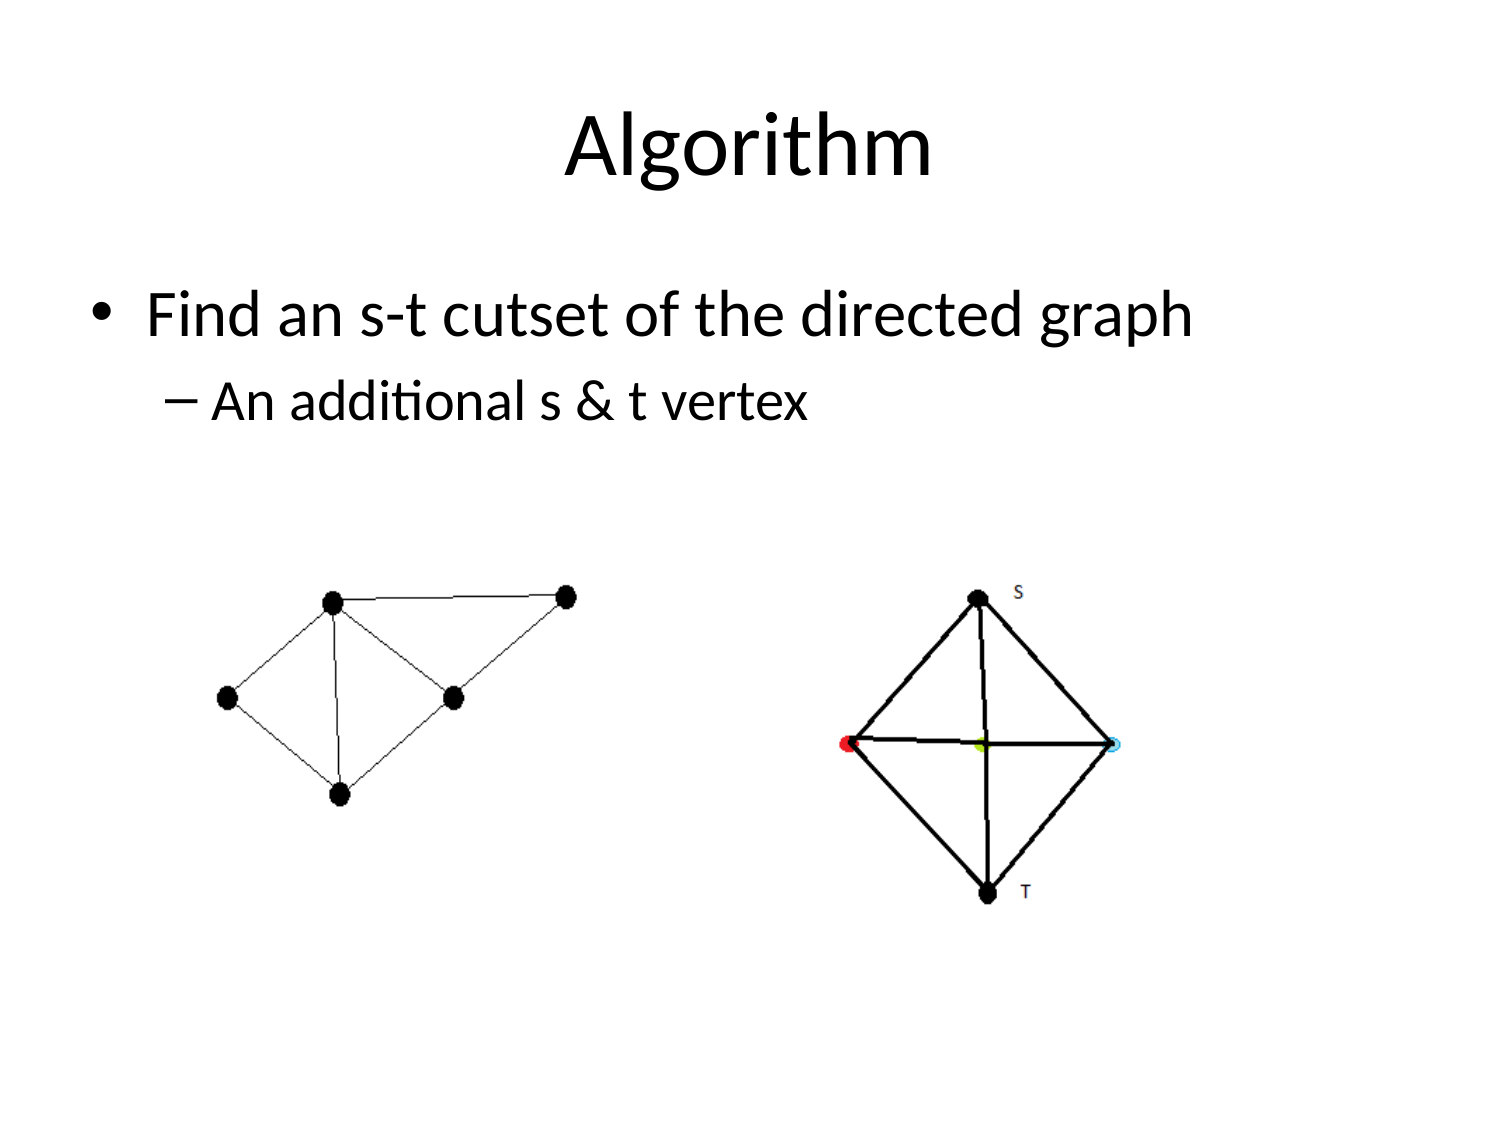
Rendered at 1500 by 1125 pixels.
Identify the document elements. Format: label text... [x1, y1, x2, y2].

picture [49, 474, 1500, 1125]
title Algorithm [75, 45, 1425, 233]
list Find an s-t cutset of the directed graph An additional s & t vertex [75, 262, 1425, 473]
